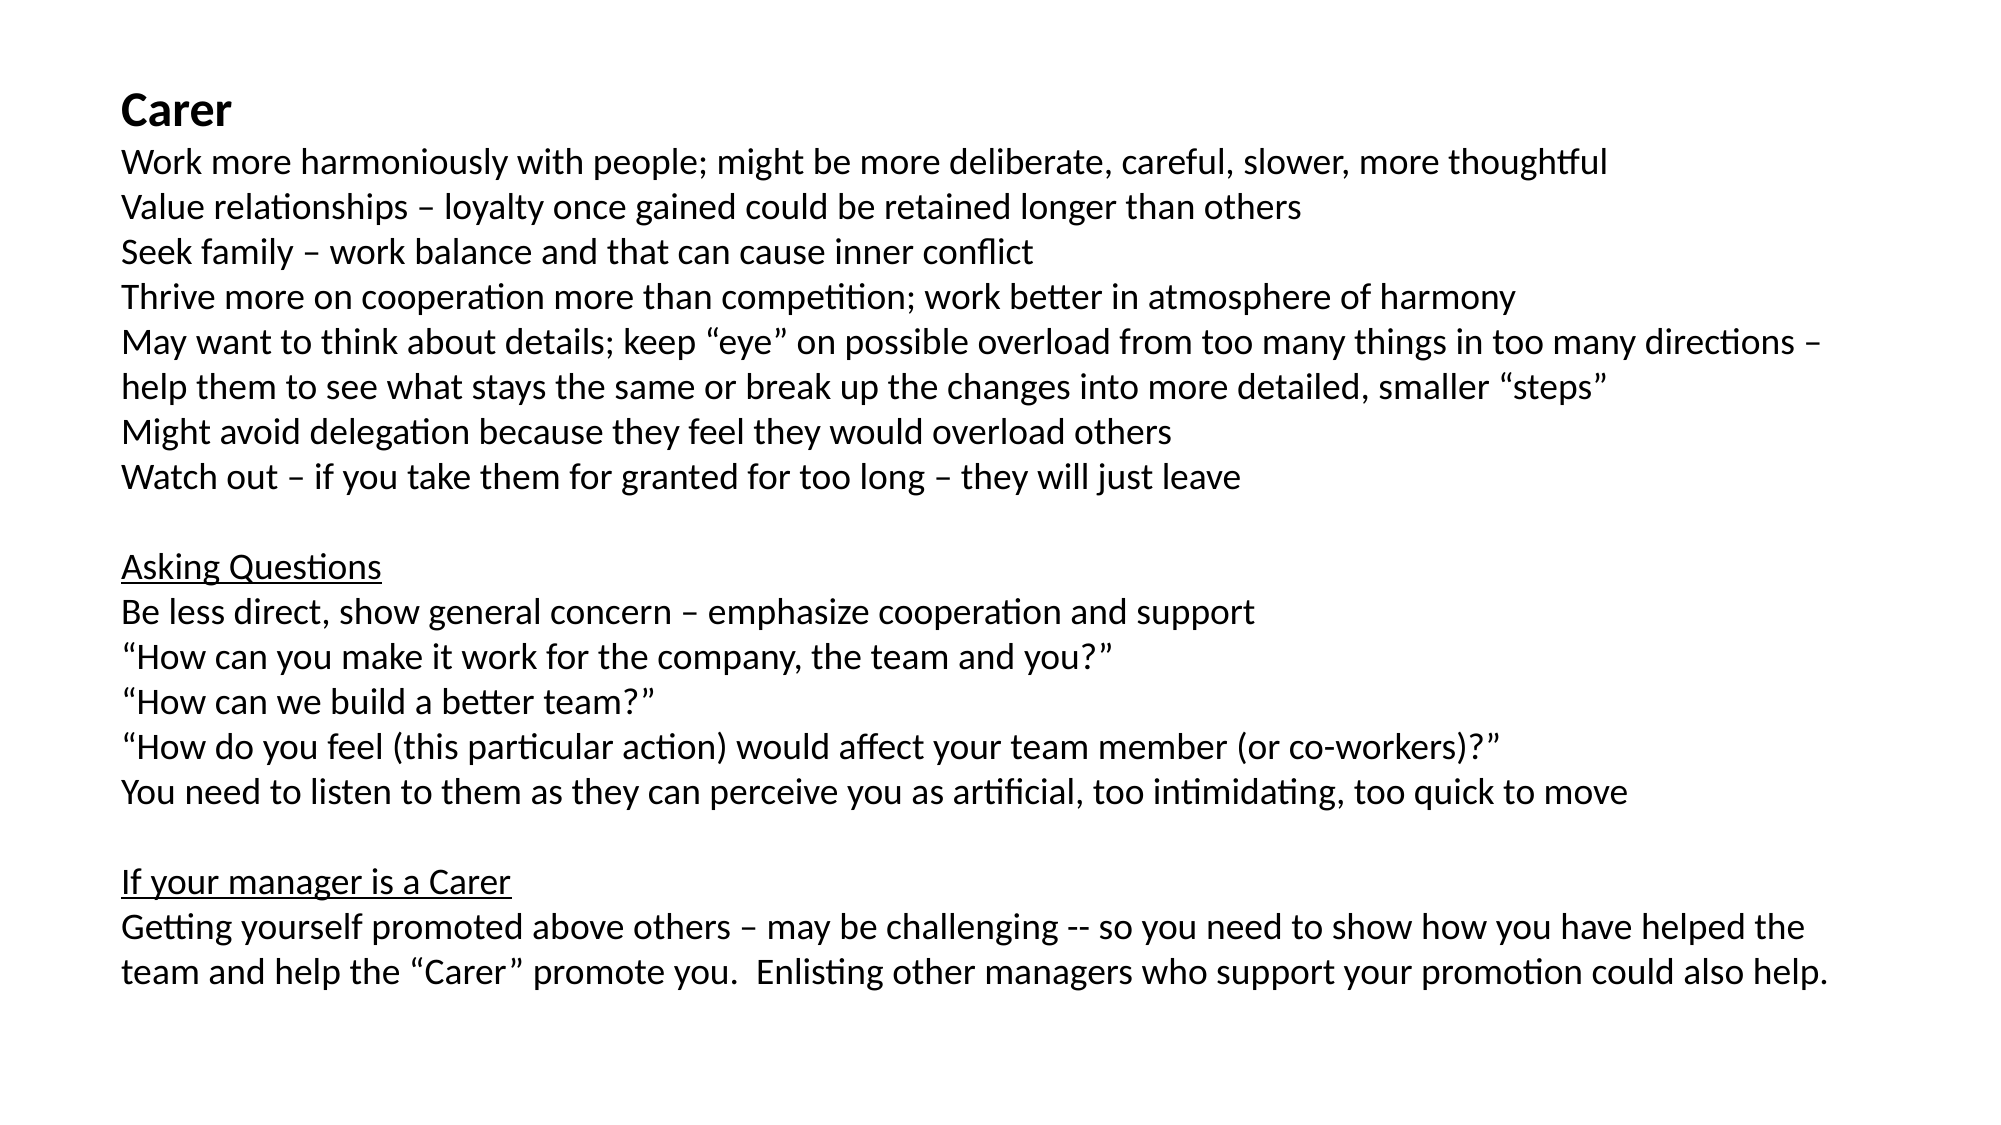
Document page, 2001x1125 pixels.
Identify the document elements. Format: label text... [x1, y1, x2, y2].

text_box Carer Work more harmoniously with people; might be more deliberate, careful, slower, more thoughtful Value relationships – loyalty once gained could be retained longer than others Seek family – work balance and that can cause inner conflict Thrive more on cooperation more than competition; work better in atmosphere of harmony May want to think about details; keep “eye” on possible overload from too many things in too many directions – help them to see what stays the same or break up the changes into more detailed, smaller “steps” Might avoid delegation because they feel they would overload others Watch out – if you take them for granted for too long – they will just leave Asking Questions Be less direct, show general concern – emphasize cooperation and support “How can you make it work for the company, the team and you?” “How can we build a better team?” “How do you feel (this particular action) would affect your team member (or co-workers)?” You need to listen to them as they can perceive you as artificial, too intimidating, too quick to move If your manager is a Carer Getting yourself promoted above others – may be challenging -- so you need to show how you have helped the team and help the “Carer” promote you. Enlisting other managers who support your promotion could also help. [106, 69, 1900, 999]
